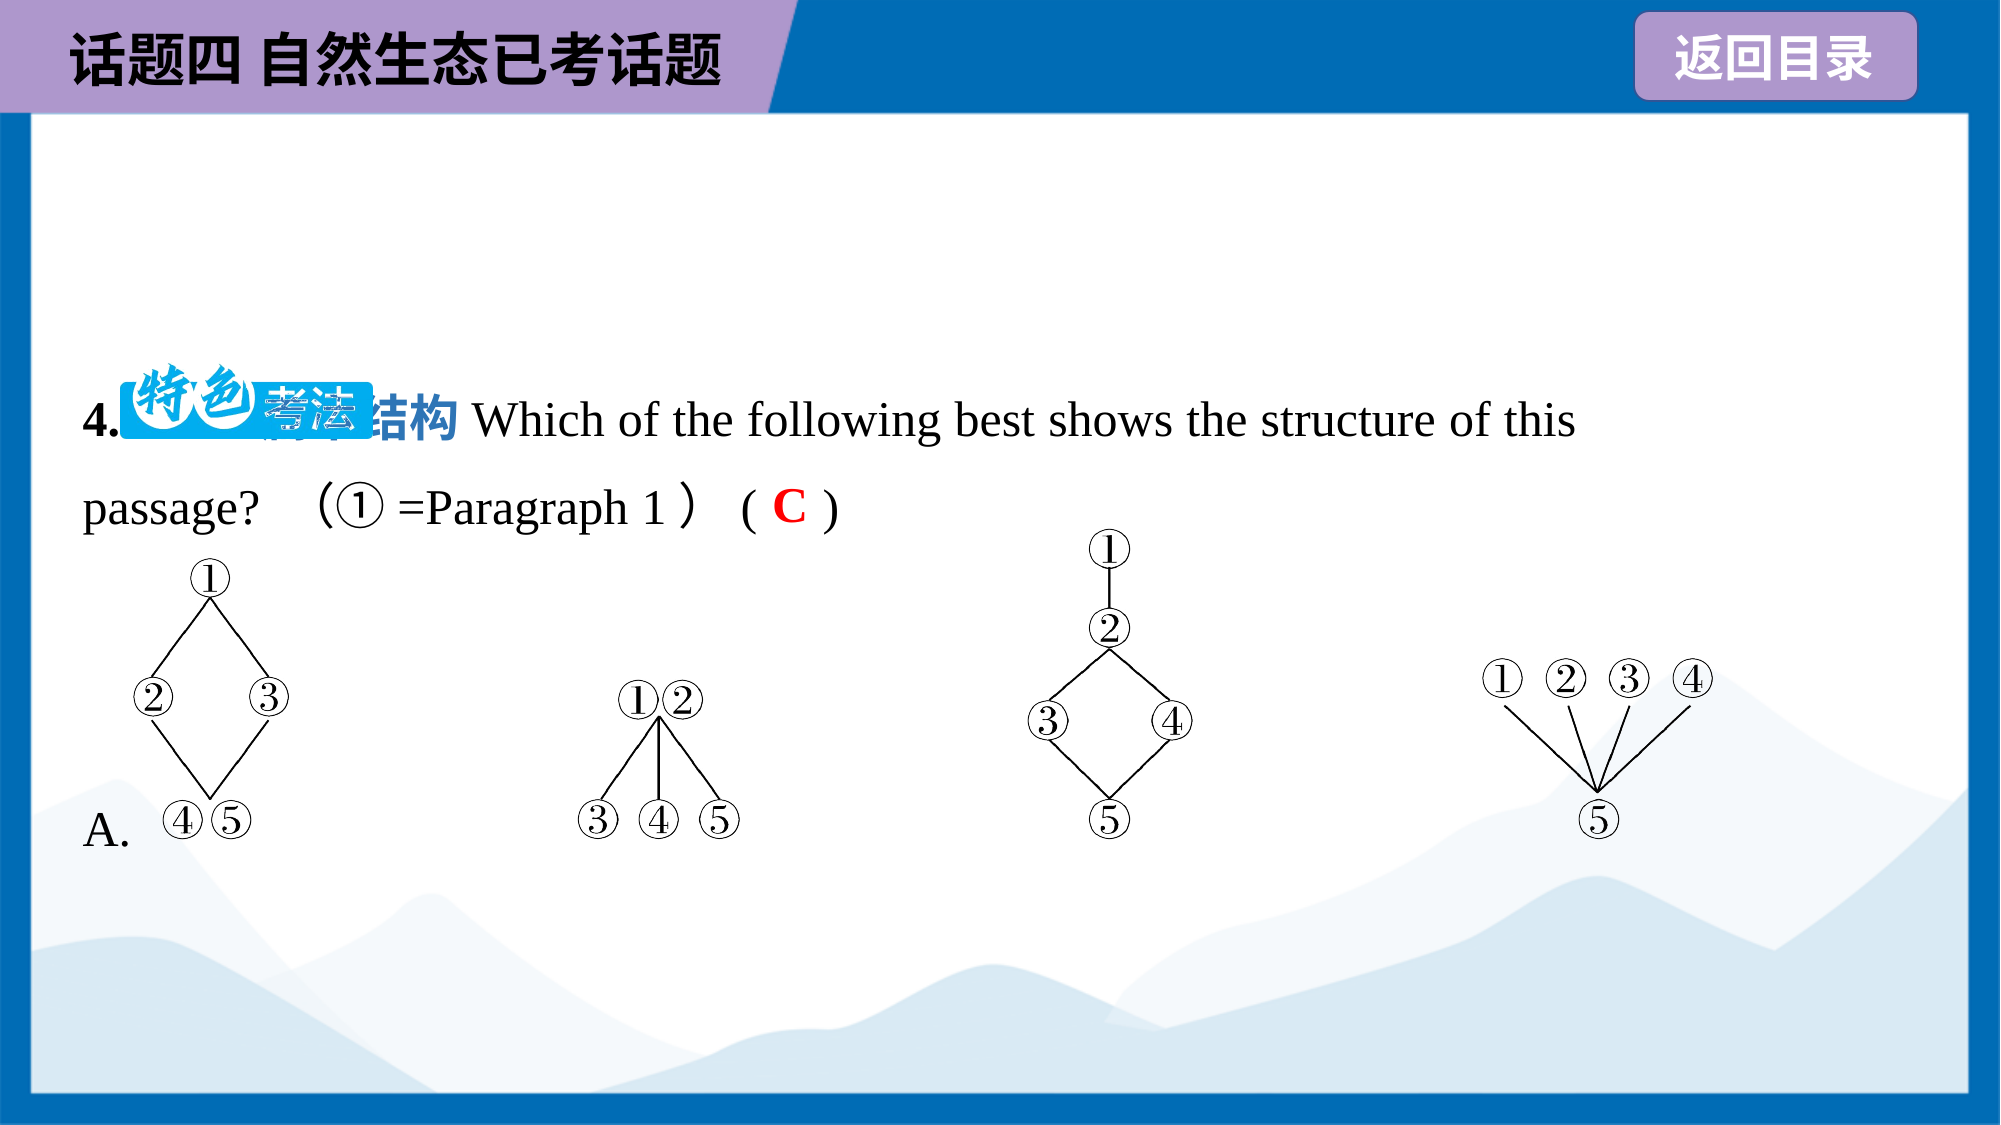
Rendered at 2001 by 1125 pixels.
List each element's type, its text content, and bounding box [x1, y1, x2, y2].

picture [0, 0, 2000, 1125]
text_box 4. 篇章结构Which of the following best shows the structure of this passage? （①=Paragraph 1）( ) [82, 354, 1917, 525]
text_box A. B. C. D. [82, 526, 1917, 845]
text_box C [753, 444, 827, 524]
